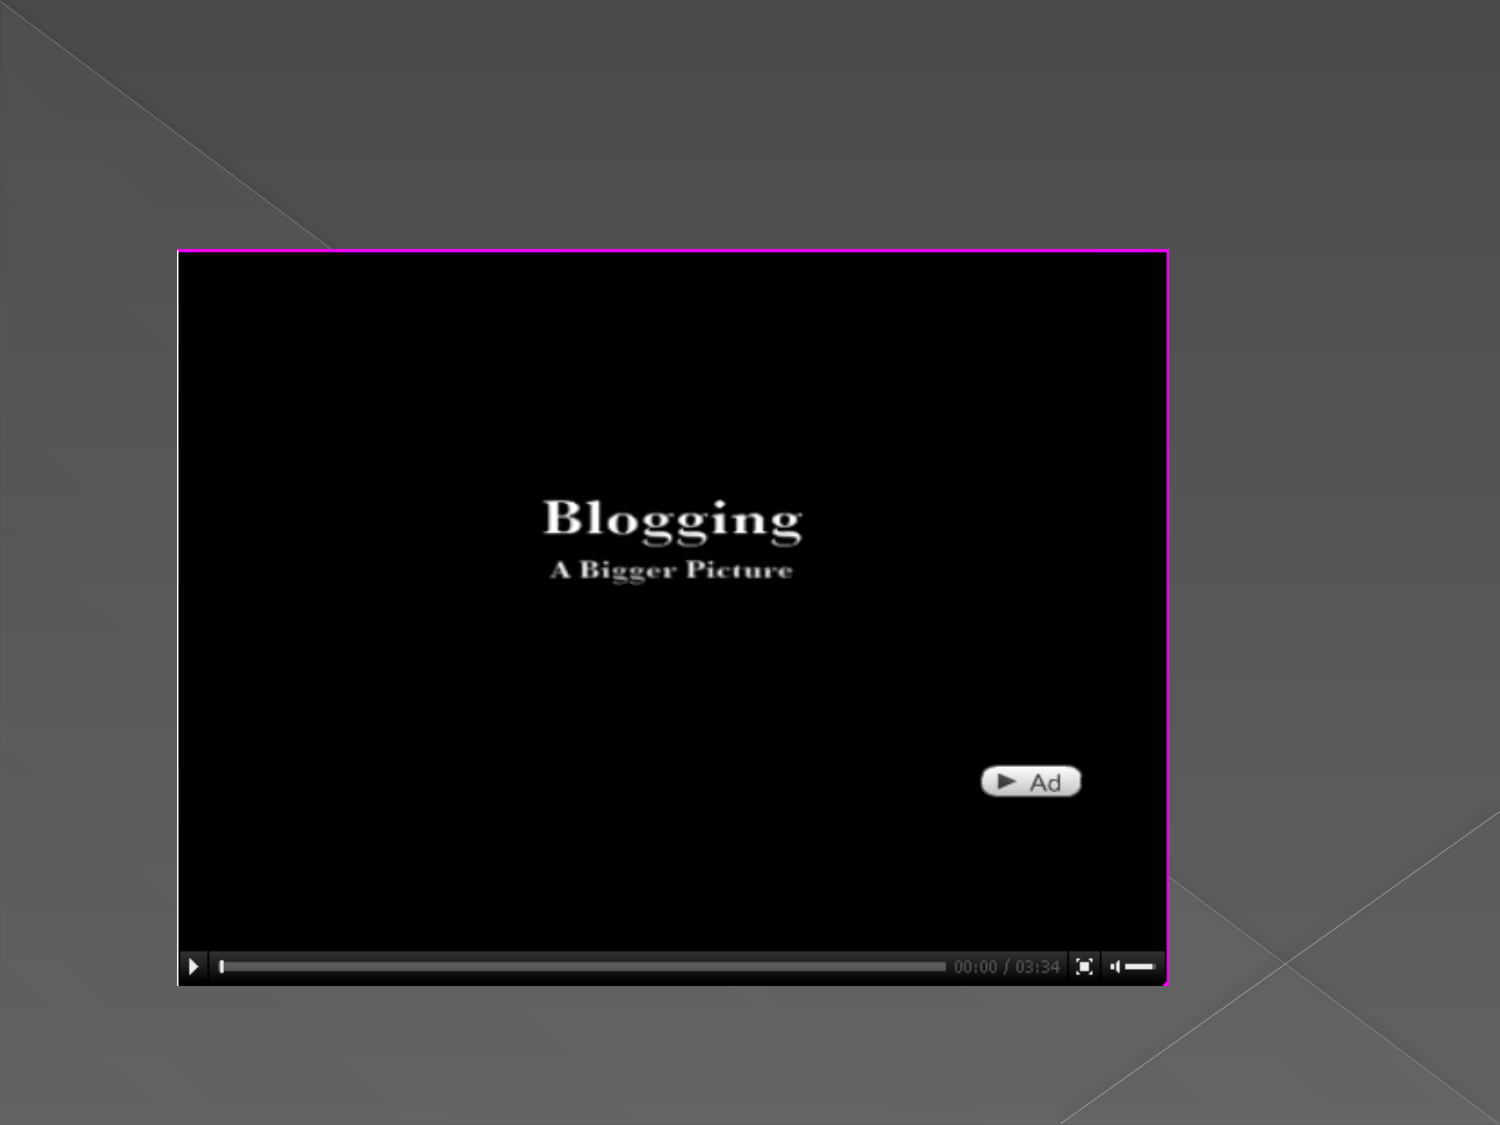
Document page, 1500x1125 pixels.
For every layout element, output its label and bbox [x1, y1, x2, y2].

list [177, 249, 1169, 987]
